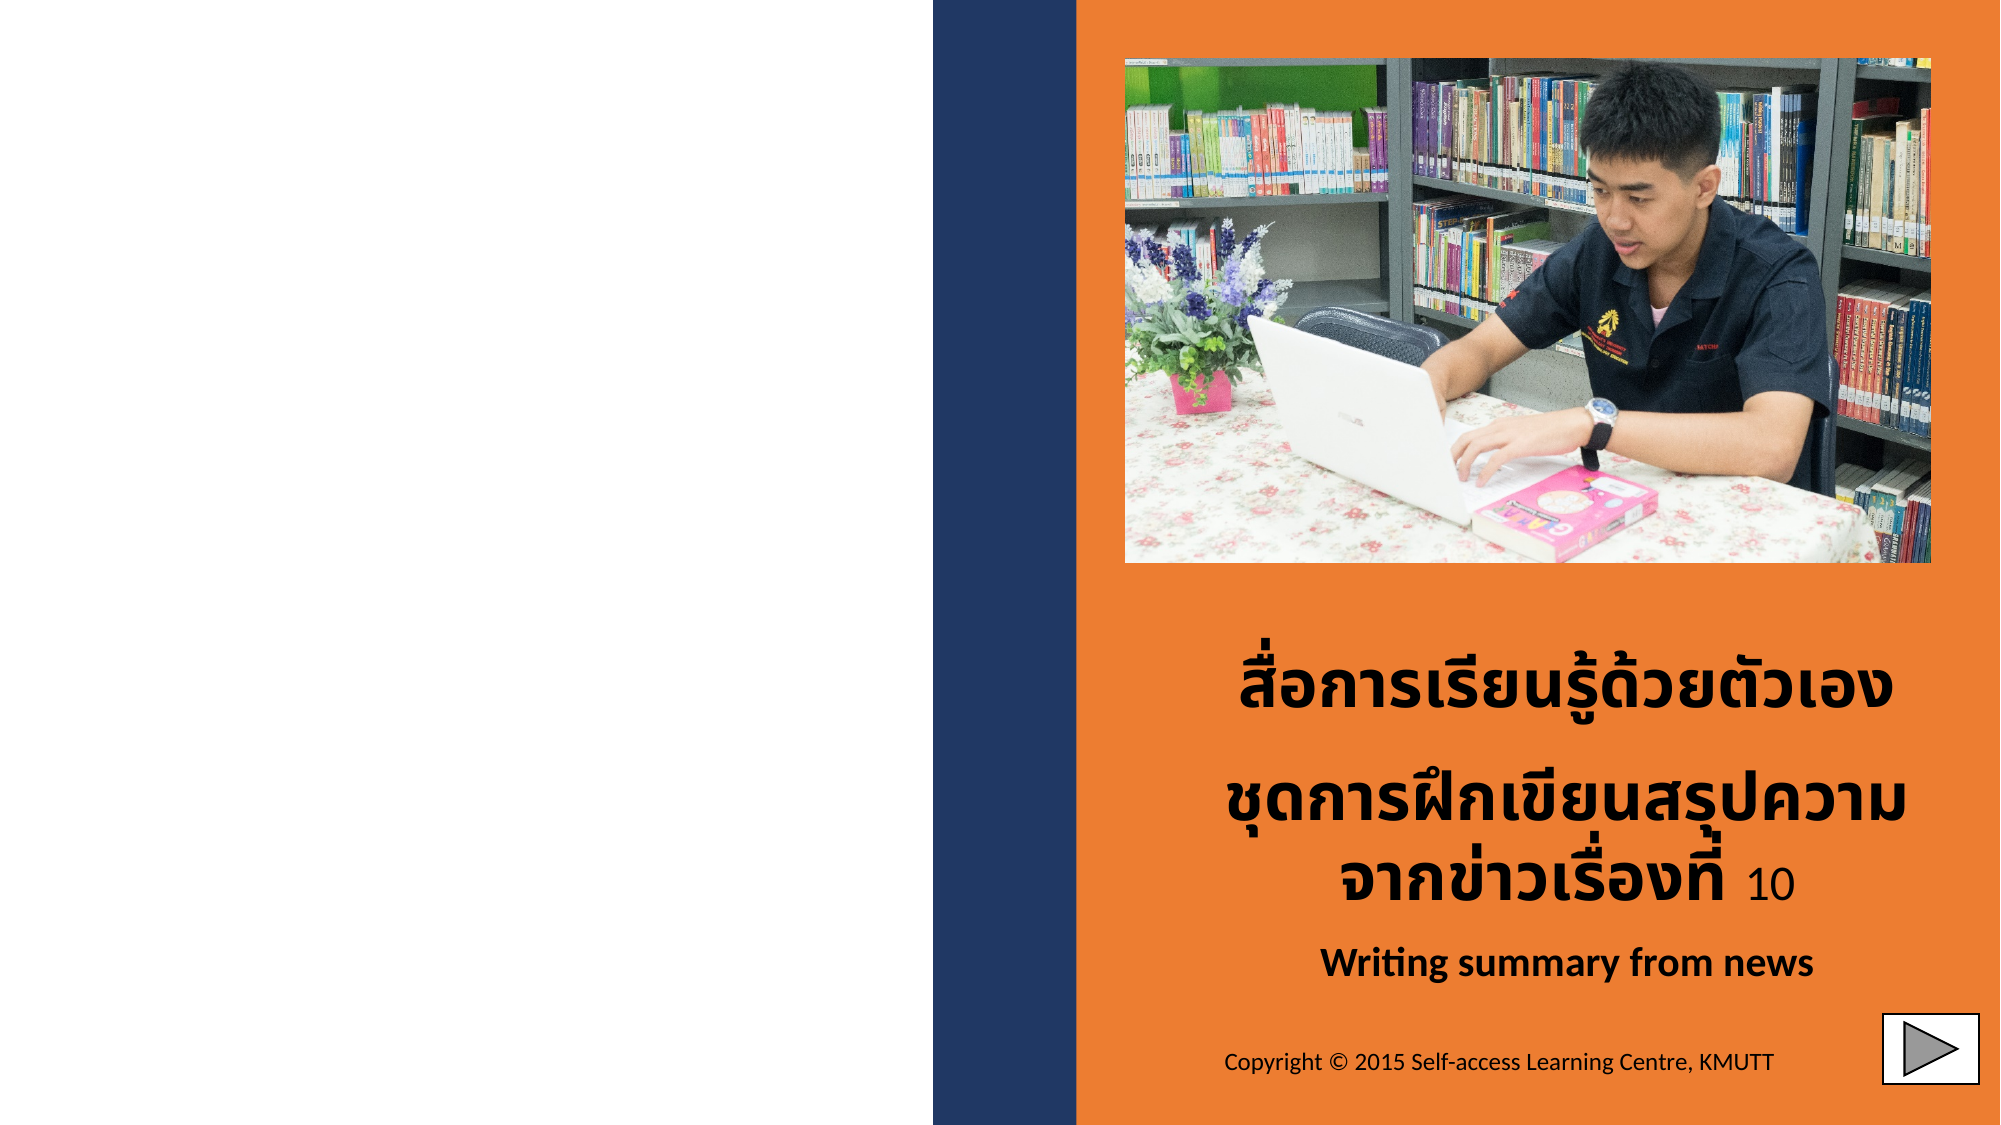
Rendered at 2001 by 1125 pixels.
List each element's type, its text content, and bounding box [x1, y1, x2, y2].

picture [1125, 58, 1931, 563]
text_box [932, 0, 1077, 1125]
text_box [1077, 0, 2000, 1125]
text_box Copyright © 2015 Self-access Learning Centre, KMUTT [1207, 1036, 1849, 1084]
text_box สื่อการเรียนรู้ด้วยตัวเอง ชุดการฝึกเขียนสรุปความจากข่าวเรื่องที่ 10 Writing summary from news [1203, 632, 1931, 994]
text_box [1882, 1013, 1980, 1085]
